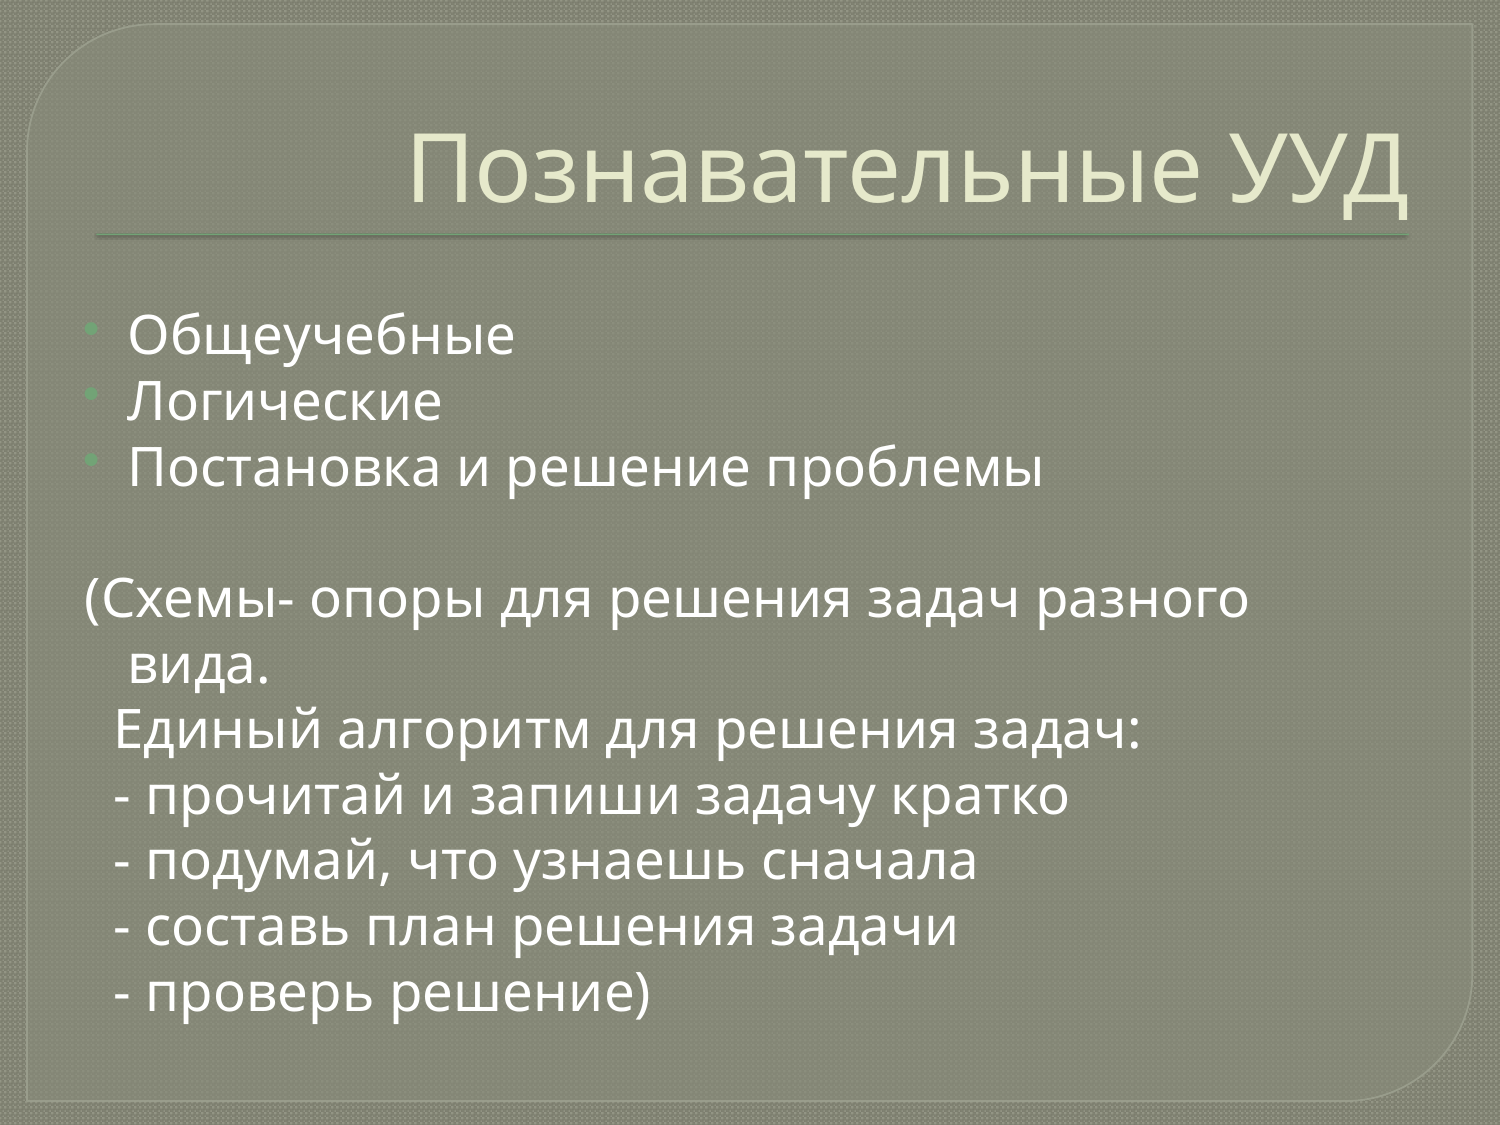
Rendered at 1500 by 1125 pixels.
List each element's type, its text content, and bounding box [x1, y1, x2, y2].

title Познавательные УУД [75, 41, 1425, 230]
list Общеучебные Логические Постановка и решение проблемы (Схемы- опоры для решения задач разного вида. Единый алгоритм для решения задач: - прочитай и запиши задачу кратко - подумай, что узнаешь сначала - составь план решения задачи - проверь решение) [70, 292, 1421, 1036]
